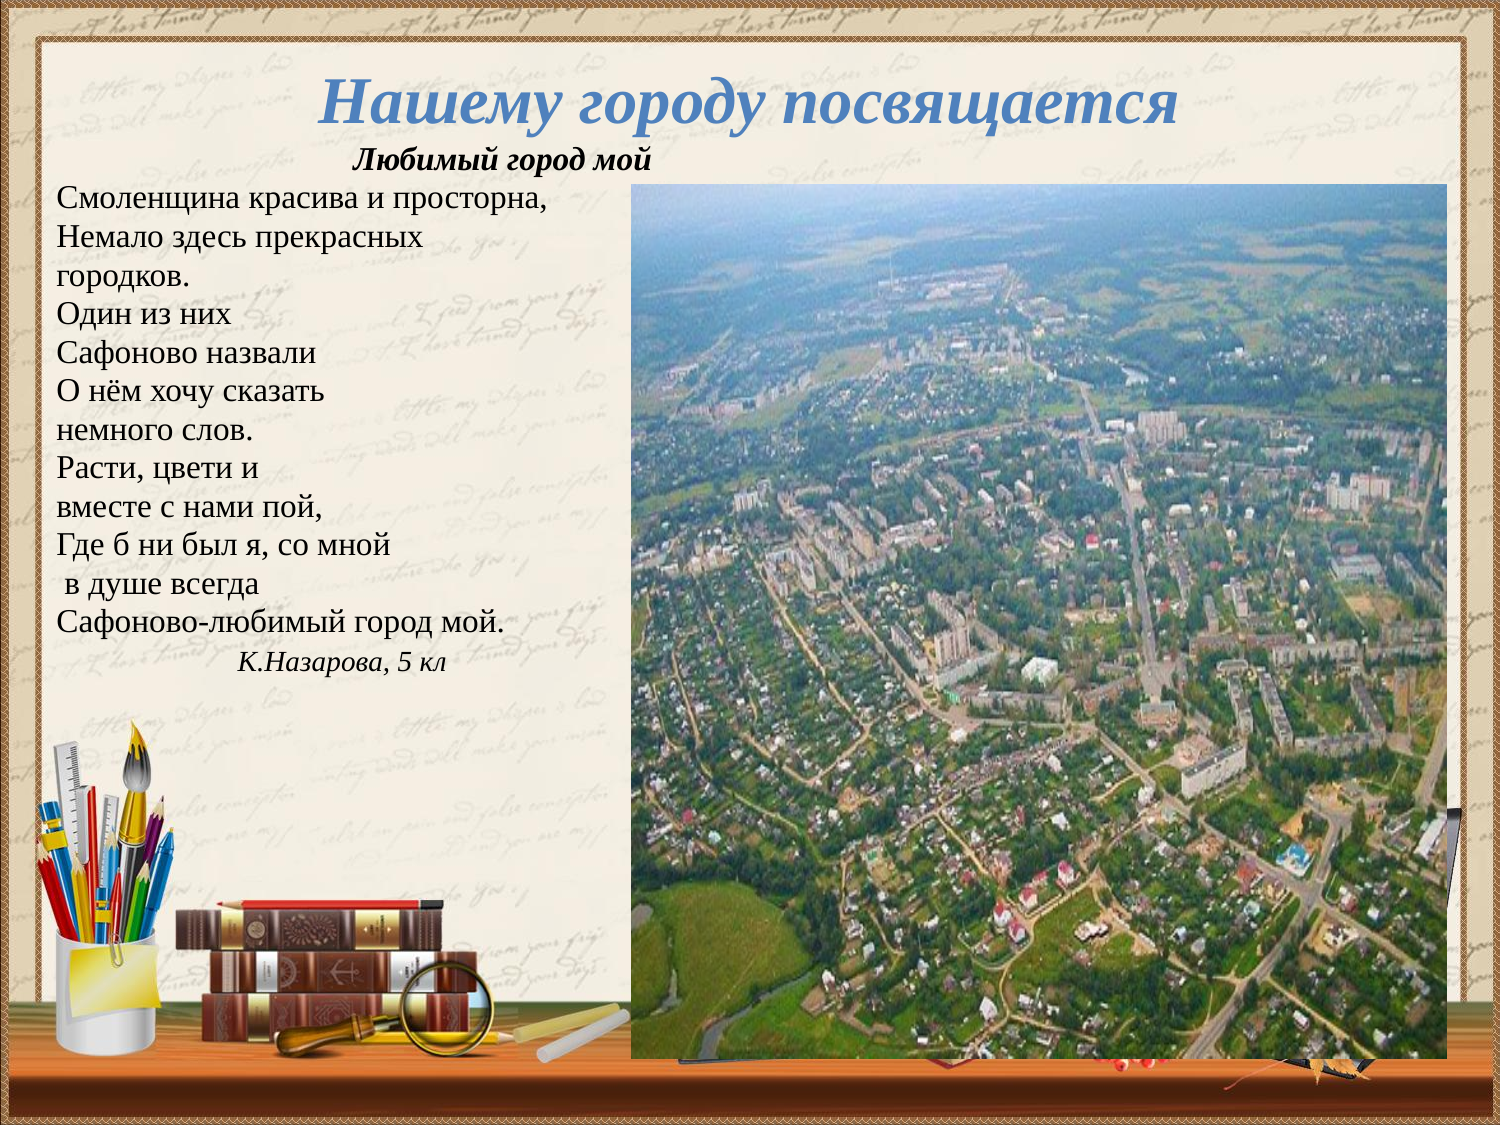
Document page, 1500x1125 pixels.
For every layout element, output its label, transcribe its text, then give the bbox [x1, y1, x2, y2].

list Любимый город мой Смоленщина красива и просторна, Немало здесь прекрасных городков. Один из них Сафоново назвали О нём хочу сказать немного слов. Расти, цвети и вместе с нами пой, Где б ни был я, со мной в душе всегда Сафоново-любимый город мой. К.Назарова, 5 кл [40, 136, 965, 764]
picture [0, 0, 1500, 1125]
title Нашему городу посвящается [74, 44, 1426, 150]
